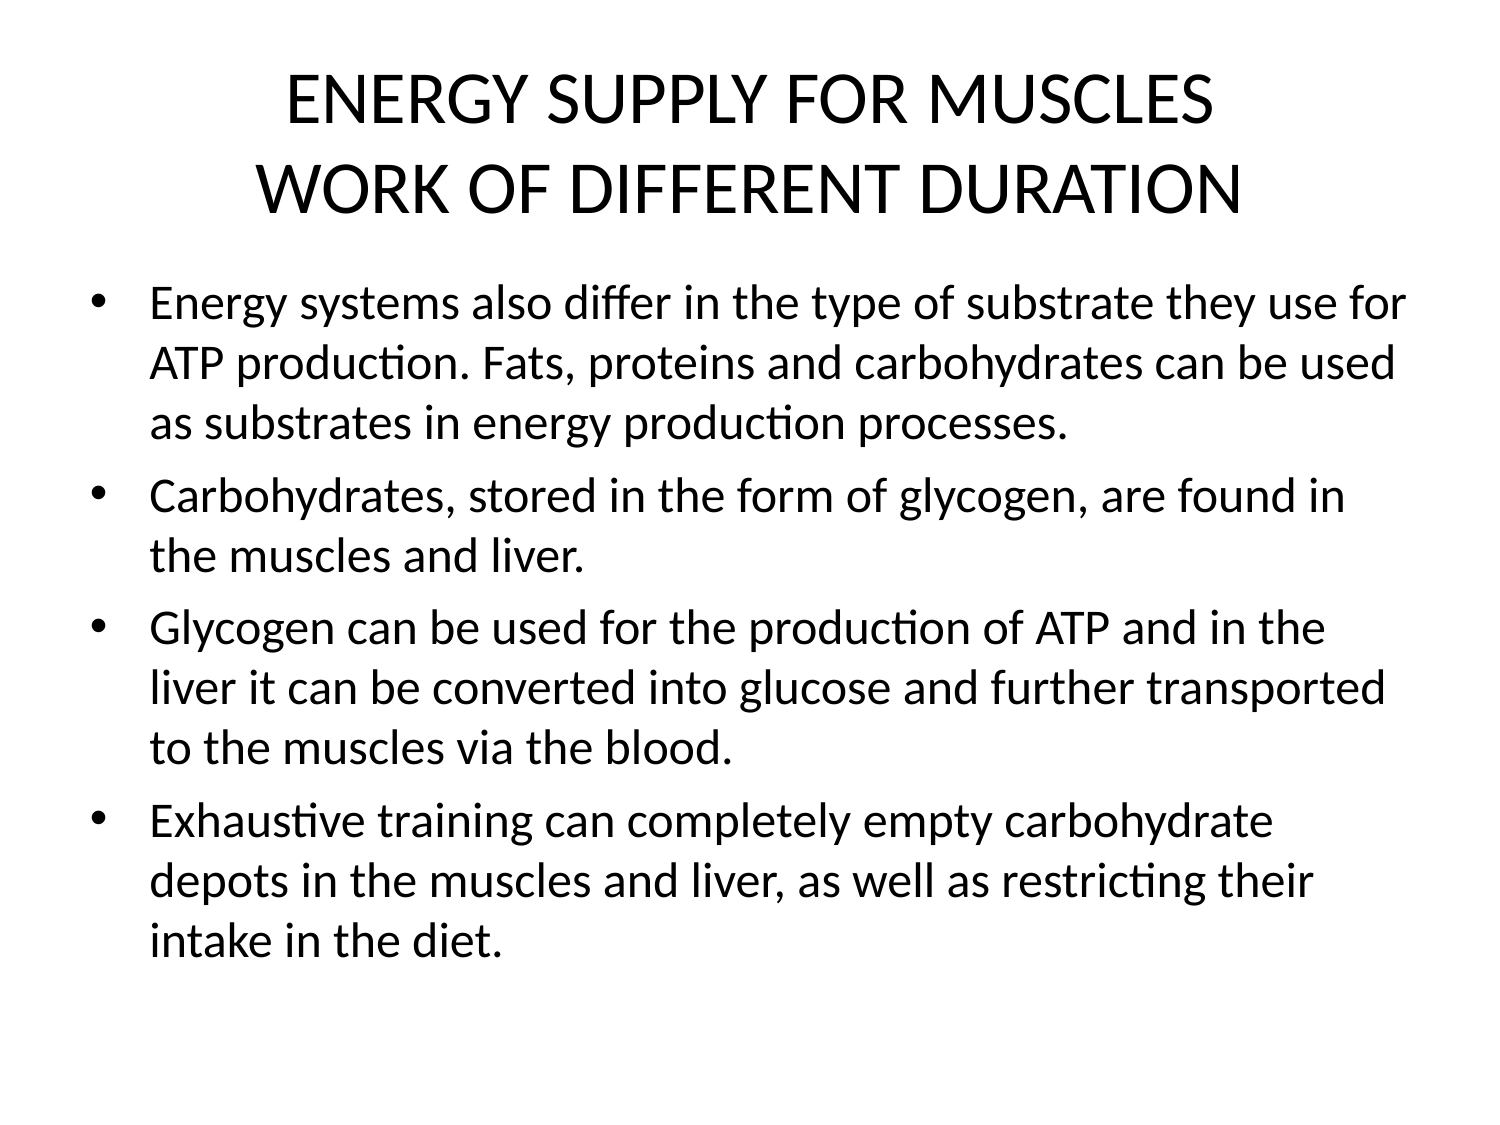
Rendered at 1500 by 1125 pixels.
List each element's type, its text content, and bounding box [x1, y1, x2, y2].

text_box ENERGY SUPPLY FOR MUSCLES WORK OF DIFFERENT DURATION [74, 45, 1425, 233]
text_box Energy systems also differ in the type of substrate they use for ATP production. Fats, proteins and carbohydrates can be used as substrates in energy production processes. Carbohydrates, stored in the form of glycogen, are found in the muscles and liver. Glycogen can be used for the production of ATP and in the liver it can be converted into glucose and further transported to the muscles via the blood. Exhaustive training can completely empty carbohydrate depots in the muscles and liver, as well as restricting their intake in the diet. [74, 262, 1425, 1005]
